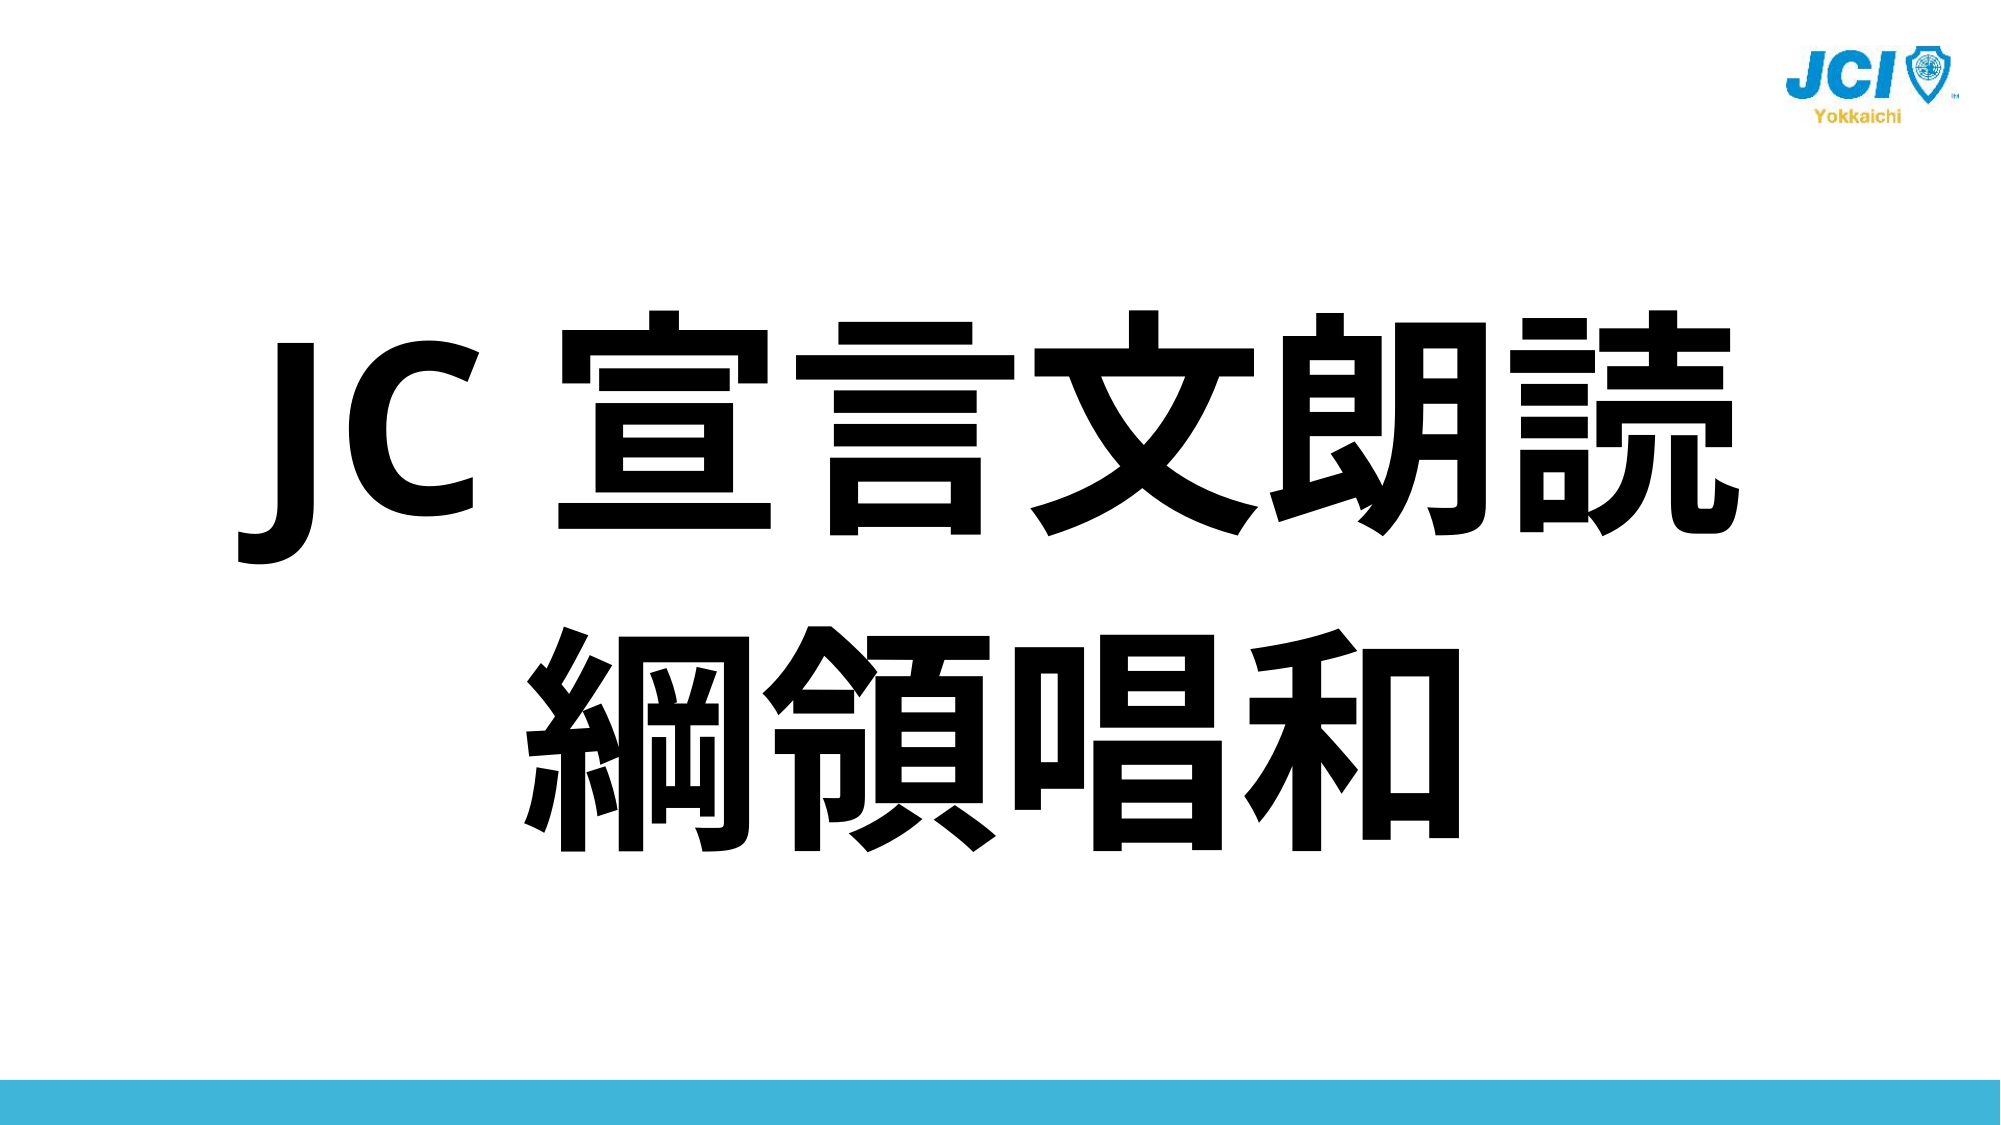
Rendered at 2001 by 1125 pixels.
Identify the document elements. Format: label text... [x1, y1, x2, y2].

text_box JC宣言文朗読 綱領唱和 [0, 0, 2000, 1125]
